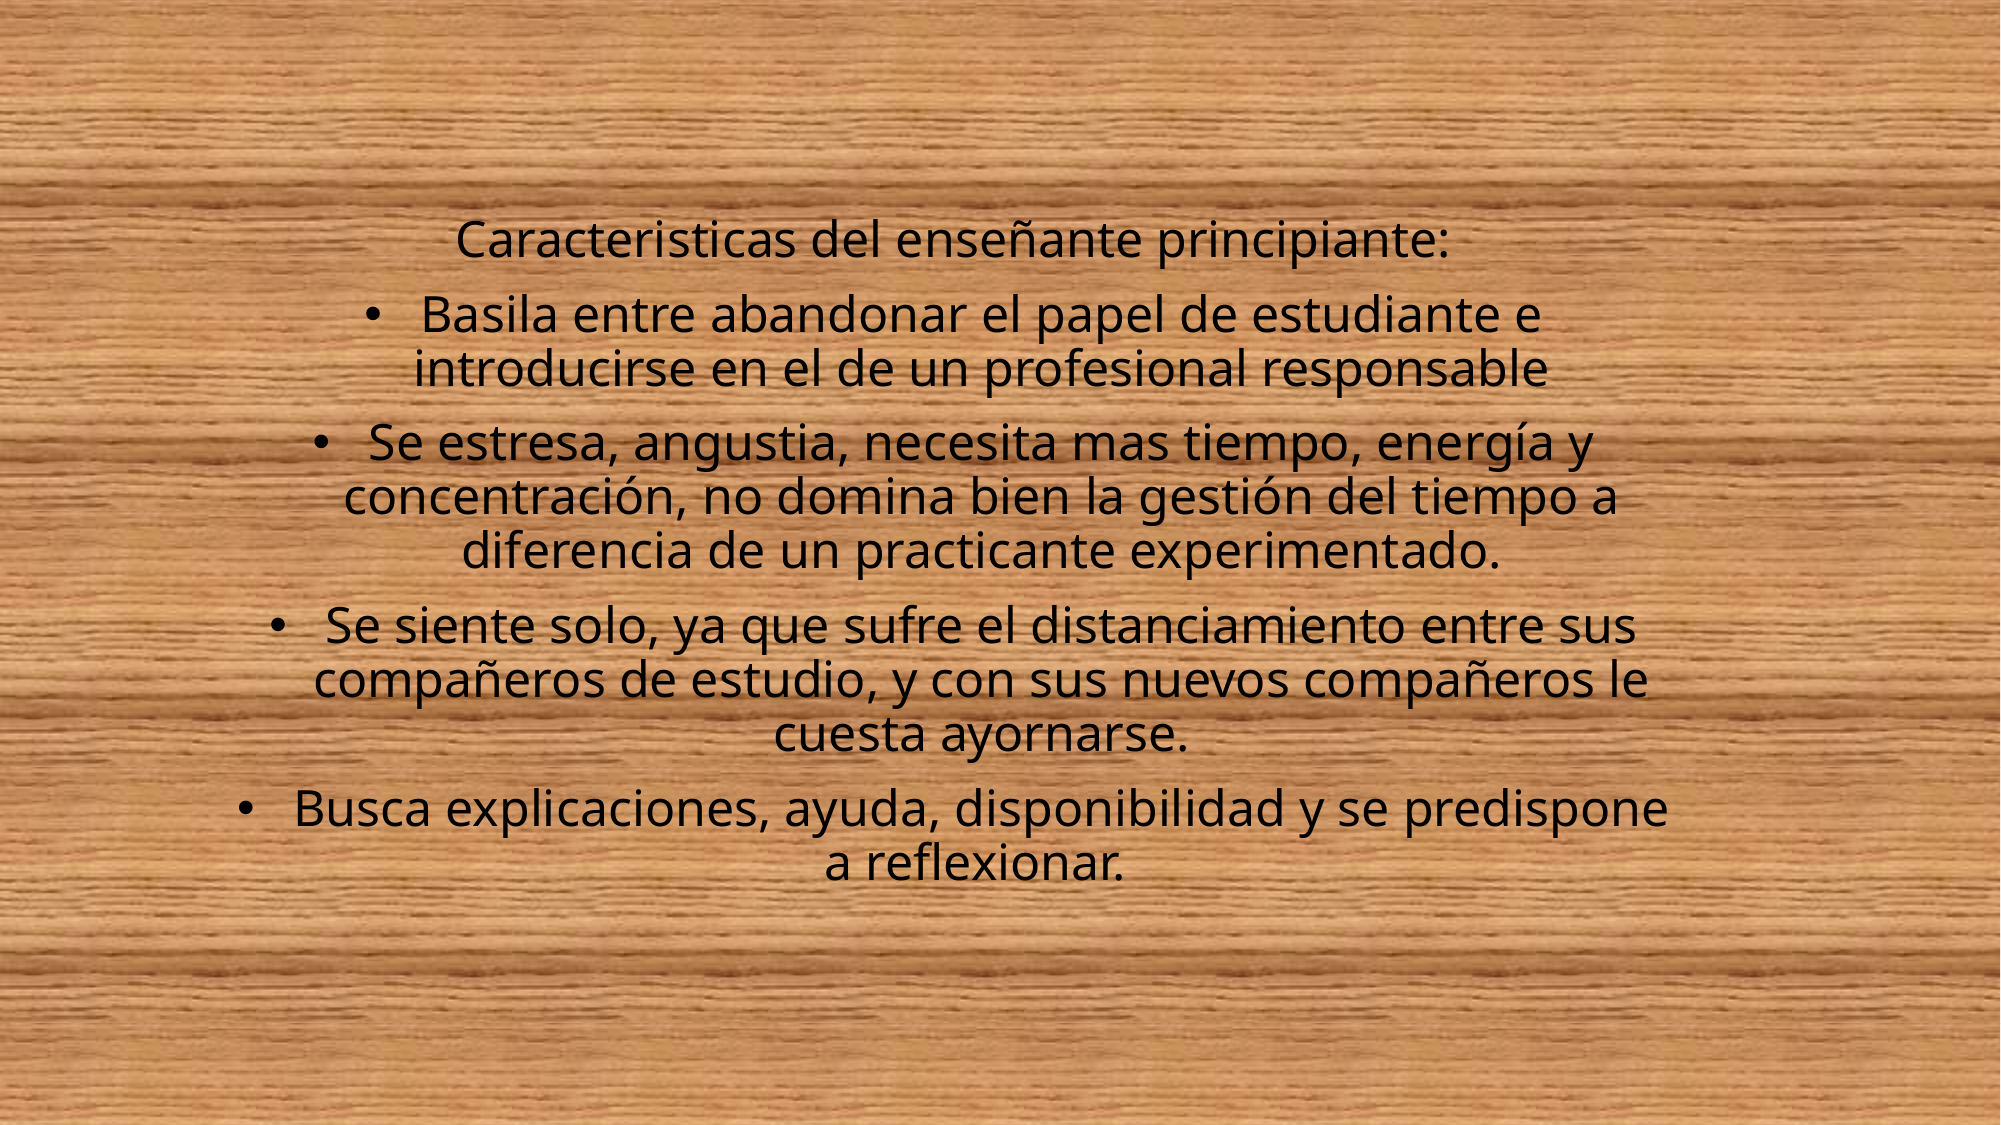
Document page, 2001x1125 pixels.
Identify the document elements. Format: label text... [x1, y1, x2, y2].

picture [0, 0, 2001, 1125]
subtitle Caracteristicas del enseñante principiante: Basila entre abandonar el papel de estudiante e introducirse en el de un profesional responsable Se estresa, angustia, necesita mas tiempo, energía y concentración, no domina bien la gestión del tiempo a diferencia de un practicante experimentado. Se siente solo, ya que sufre el distanciamiento entre sus compañeros de estudio, y con sus nuevos compañeros le cuesta ayornarse. Busca explicaciones, ayuda, disponibilidad y se predispone a reflexionar. [203, 50, 1704, 972]
